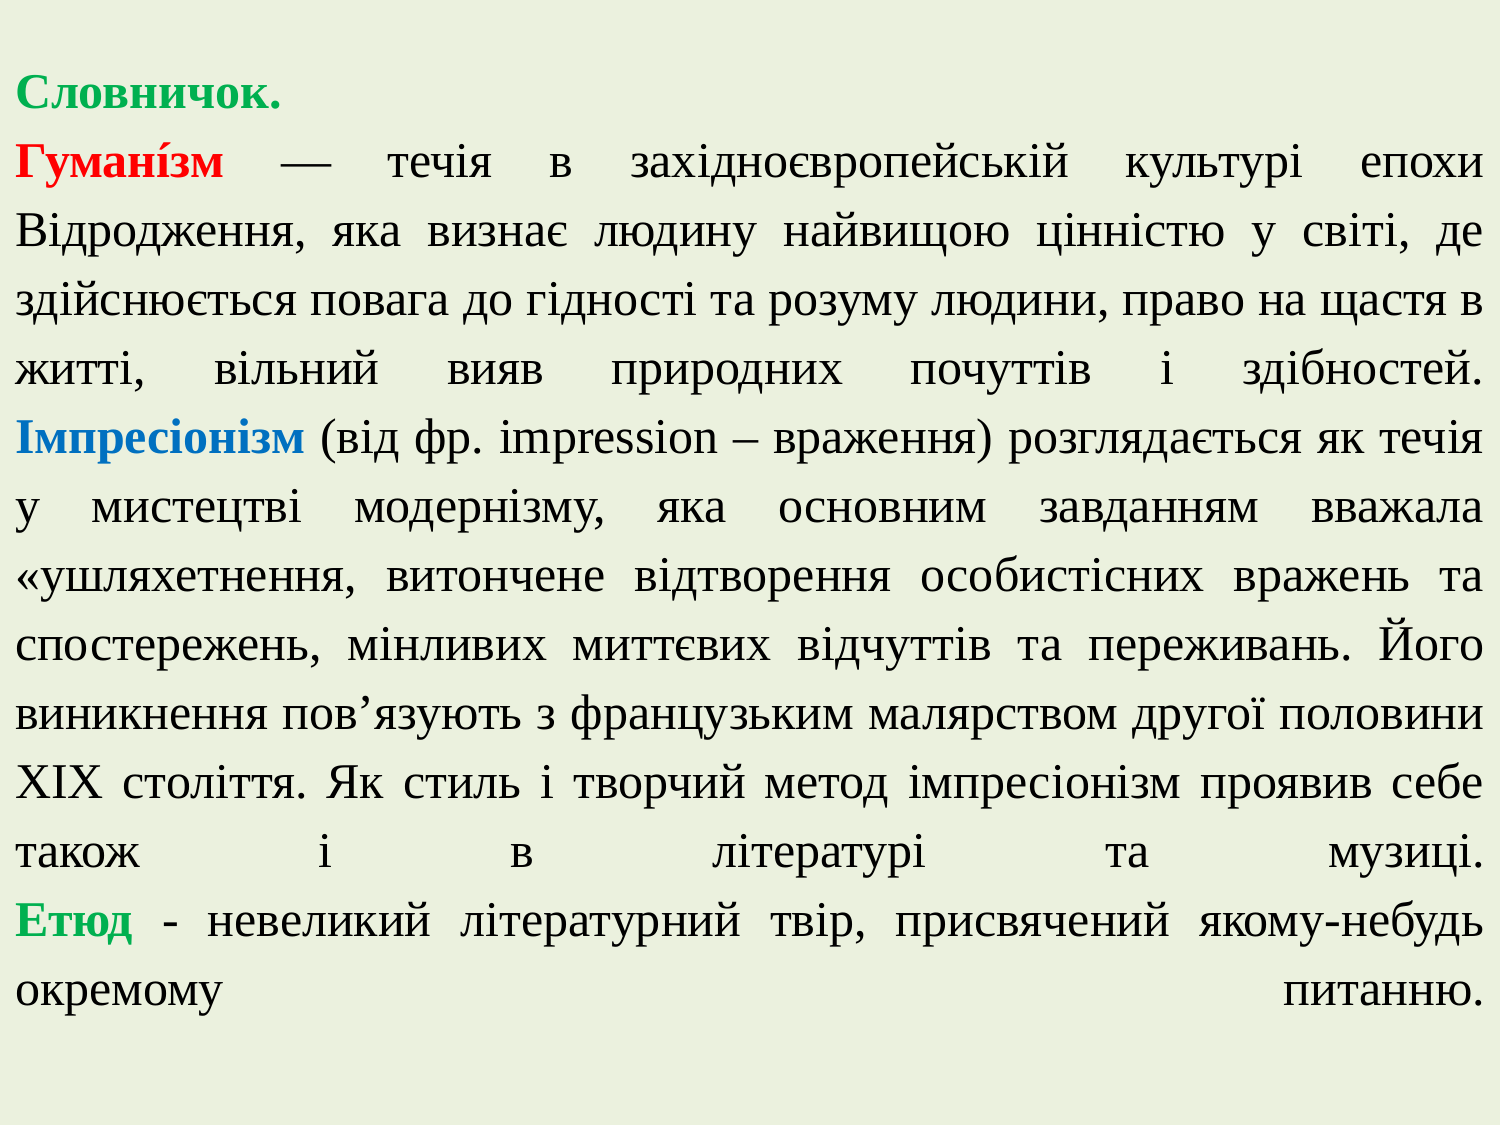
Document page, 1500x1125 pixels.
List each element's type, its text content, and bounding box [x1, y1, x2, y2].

title Словничок. Гуманíзм — течія в західноєвропейській культурі епохи Відродження, яка визнає людину найвищою цінністю у світі, де здійснюється повага до гідності та розуму людини, право на щастя в житті, вільний вияв природних почуттів і здібностей. Імпресіонізм (від фр. impression – враження) розглядається як течія у мистецтві модернізму, яка основним завданням вважала «ушляхетнення, витончене відтворення особистісних вражень та спостережень, мінливих миттєвих відчуттів та переживань. Його виникнення пов’язують з французьким малярством другої половини ХІХ століття. Як стиль і творчий метод імпресіонізм проявив себе також і в літературі та музиці. Етюд - невеликий літературний твір, присвячений якому-небудь окремому питанню. [0, 0, 1500, 1125]
